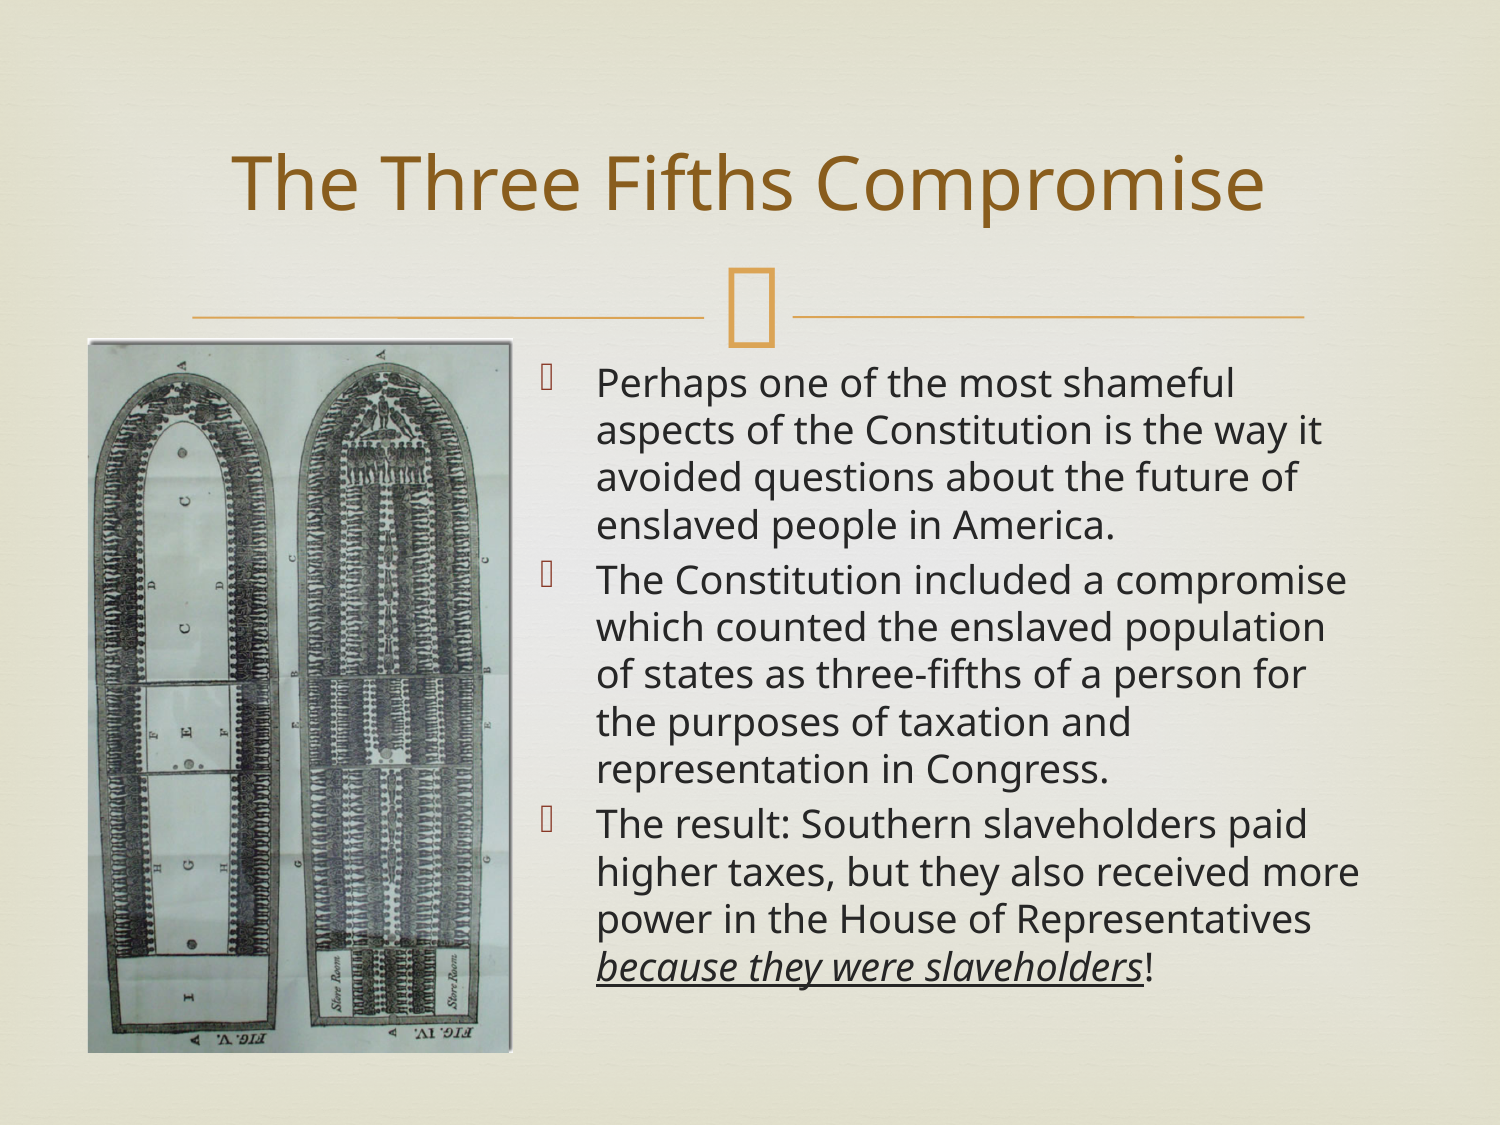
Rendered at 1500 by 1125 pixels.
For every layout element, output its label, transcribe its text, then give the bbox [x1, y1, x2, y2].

list Perhaps one of the most shameful aspects of the Constitution is the way it avoided questions about the future of enslaved people in America. The Constitution included a compromise which counted the enslaved population of states as three-fifths of a person for the purposes of taxation and representation in Congress. The result: Southern slaveholders paid higher taxes, but they also received more power in the House of Representatives because they were slaveholders! [525, 350, 1386, 1038]
picture [88, 339, 513, 481]
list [0, 481, 658, 908]
picture [88, 908, 513, 1053]
title The Three Fifths Compromise [112, 93, 1386, 267]
